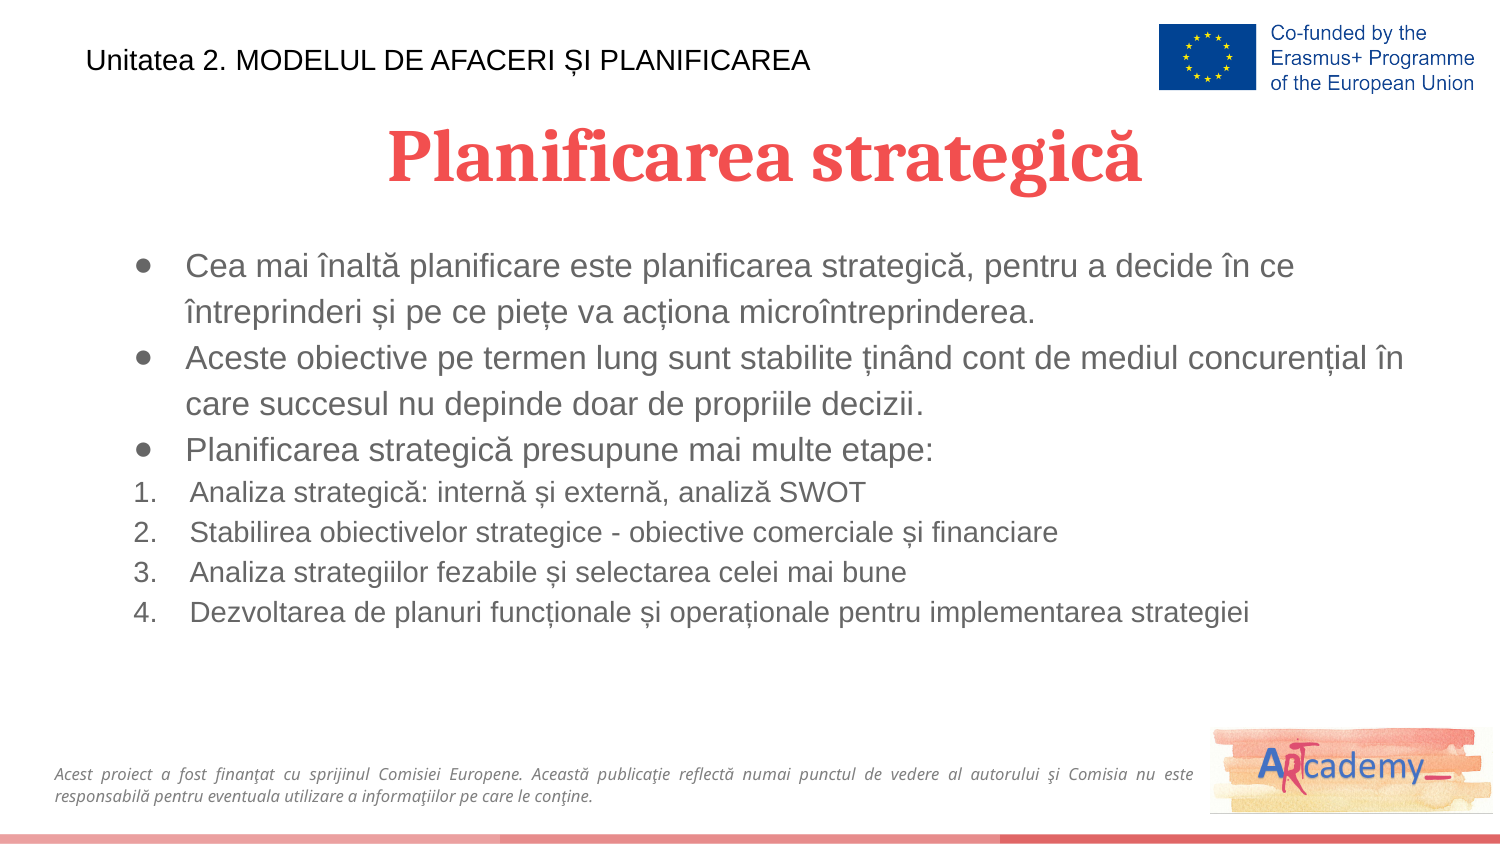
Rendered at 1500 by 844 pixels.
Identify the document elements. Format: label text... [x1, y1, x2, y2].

picture [1158, 24, 1474, 94]
text_box Acest proiect a fost finanţat cu sprijinul Comisiei Europene. Această publicaţie reflectă numai punctul de vedere al autorului şi Comisia nu este responsabilă pentru eventuala utilizare a informaţiilor pe care le conţine. [39, 754, 1205, 808]
title Planificarea strategică [180, 102, 1352, 212]
list Cea mai înaltă planificare este planificarea strategică, pentru a decide în ce întreprinderi și pe ce piețe va acționa microîntreprinderea. Aceste obiective pe termen lung sunt stabilite ținând cont de mediul concurențial în care succesul nu depinde doar de propriile decizii. Planificarea strategică presupune mai multe etape: Analiza strategică: internă și externă, analiză SWOT Stabilirea obiectivelor strategice - obiective comerciale și financiare Analiza strategiilor fezabile și selectarea celei mai bune Dezvoltarea de planuri funcționale și operaționale pentru implementarea strategiei [95, 223, 1423, 723]
picture [1210, 709, 1493, 844]
text_box Unitatea 2. MODELUL DE AFACERI ȘI PLANIFICAREA [70, 33, 867, 84]
